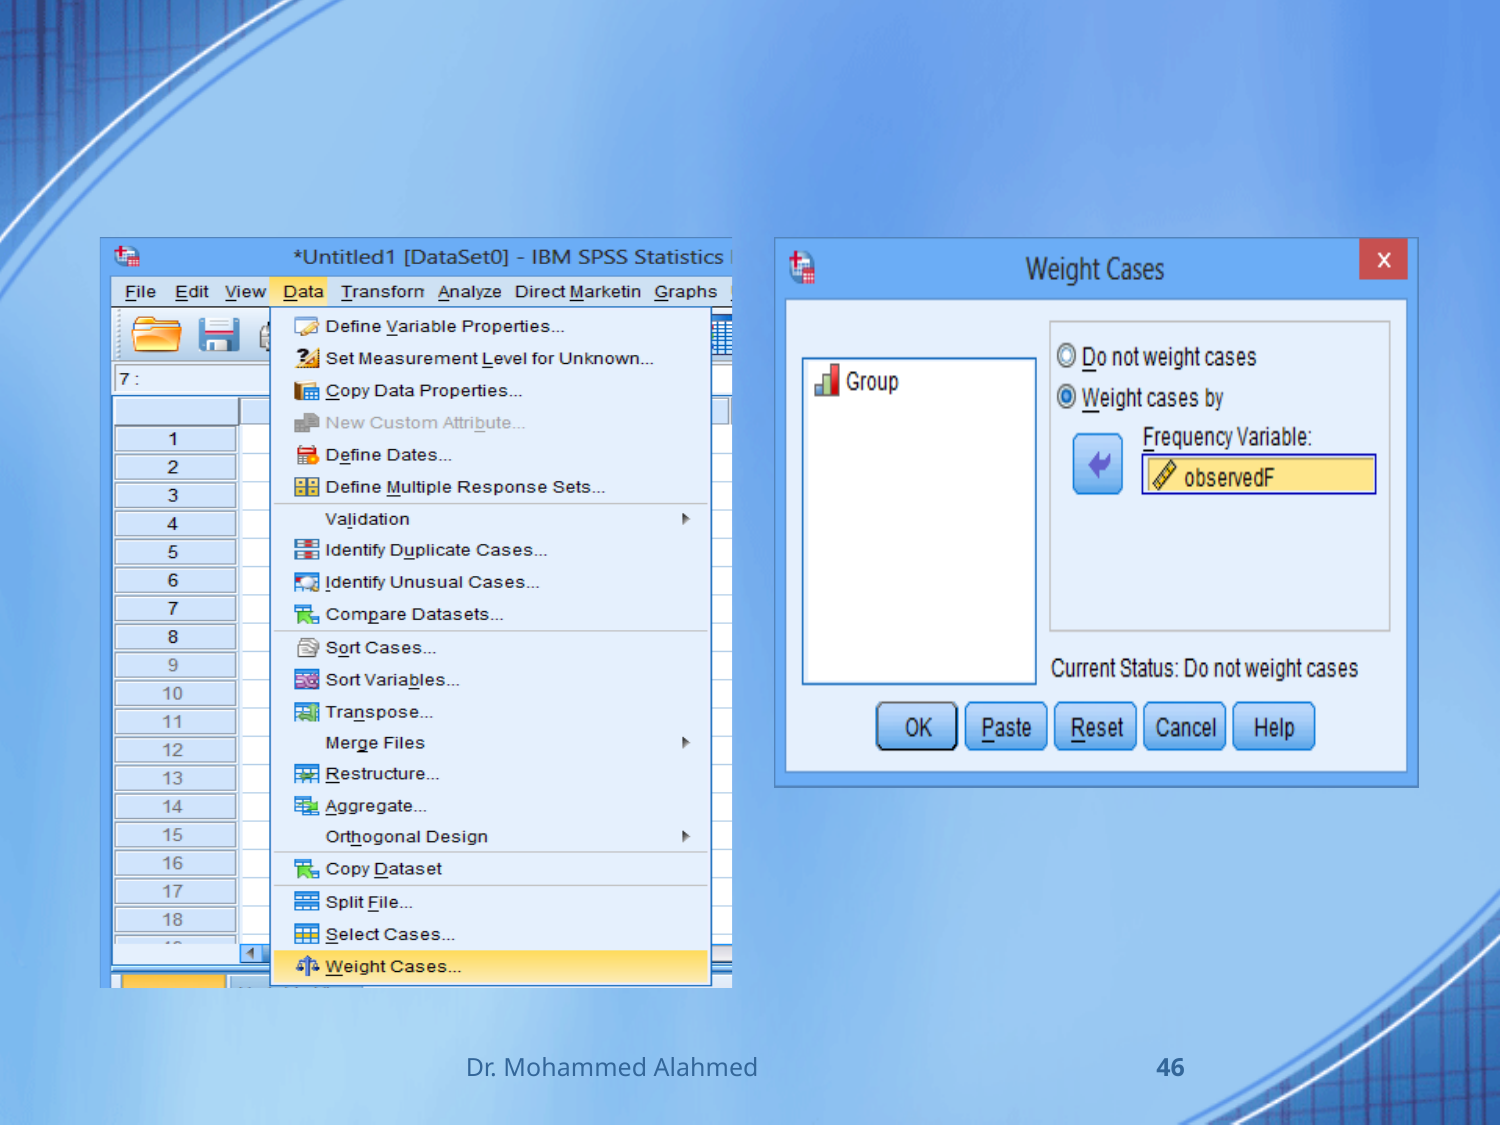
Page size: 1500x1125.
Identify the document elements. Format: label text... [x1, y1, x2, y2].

slide_number 46 [887, 1037, 1201, 1100]
footer Dr. Mohammed Alahmed [374, 1037, 851, 1100]
picture [0, 0, 1500, 1125]
